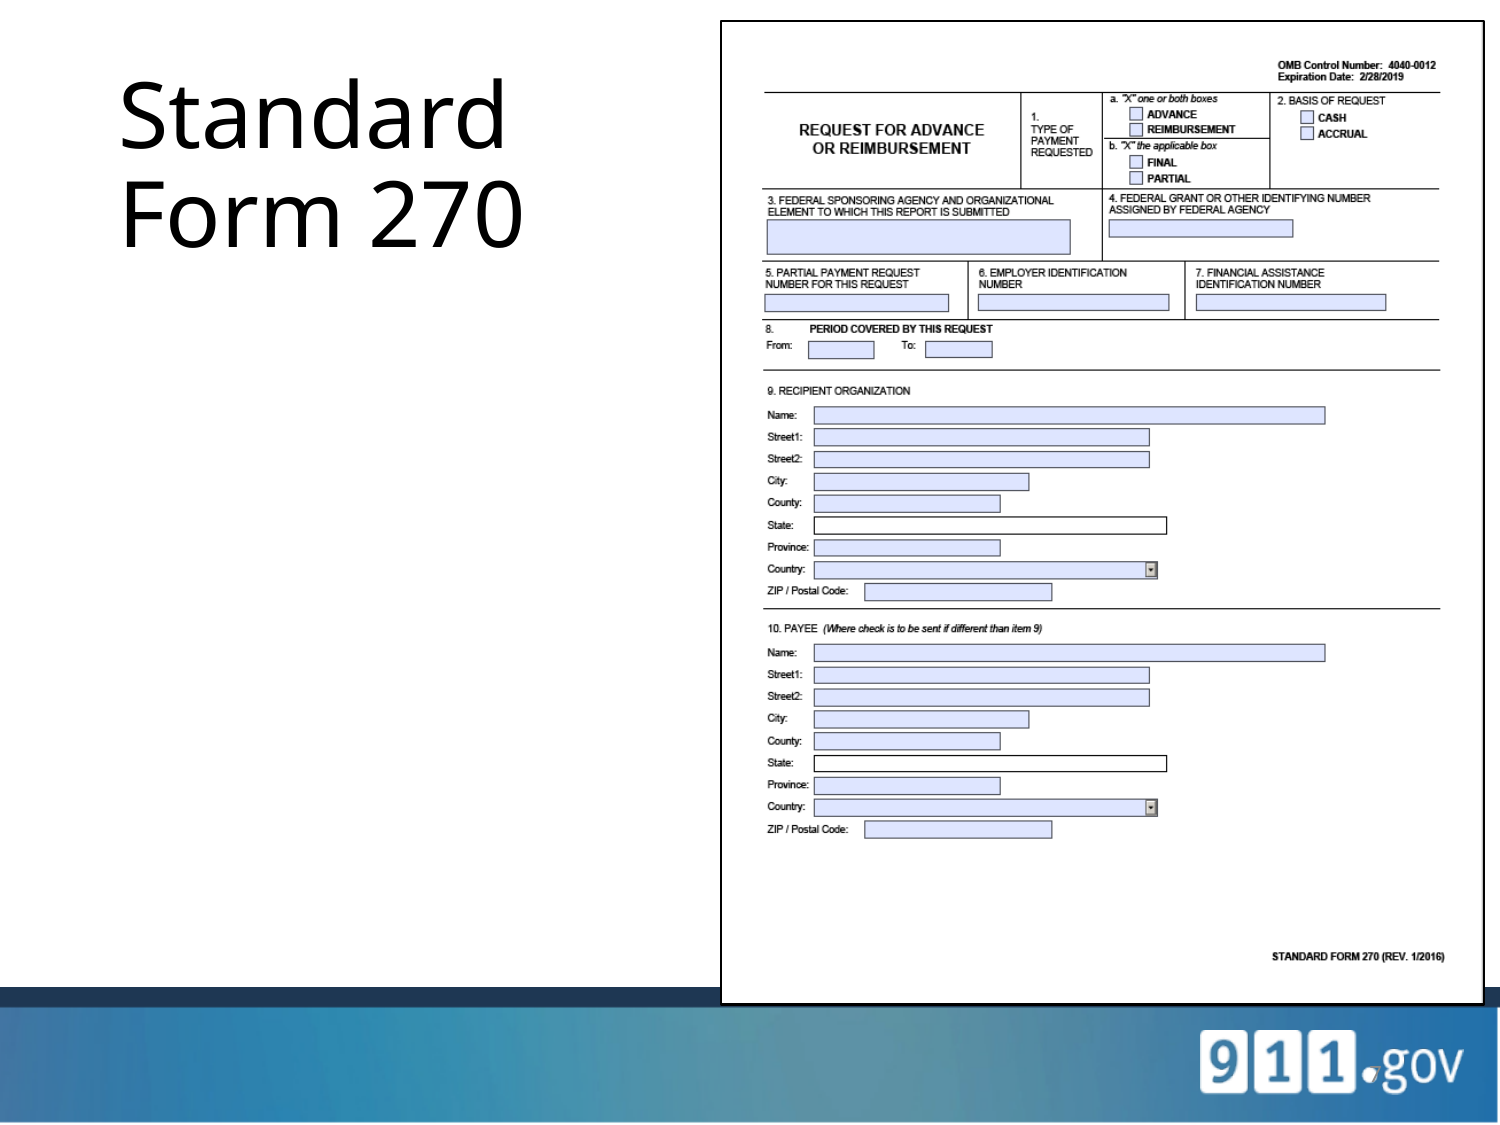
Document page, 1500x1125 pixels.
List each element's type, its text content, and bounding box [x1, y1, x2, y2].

title Standard Form 270 [103, 59, 720, 278]
slide_number 7 [1059, 1042, 1397, 1103]
picture [722, 22, 1484, 1004]
picture [0, 987, 1500, 1125]
